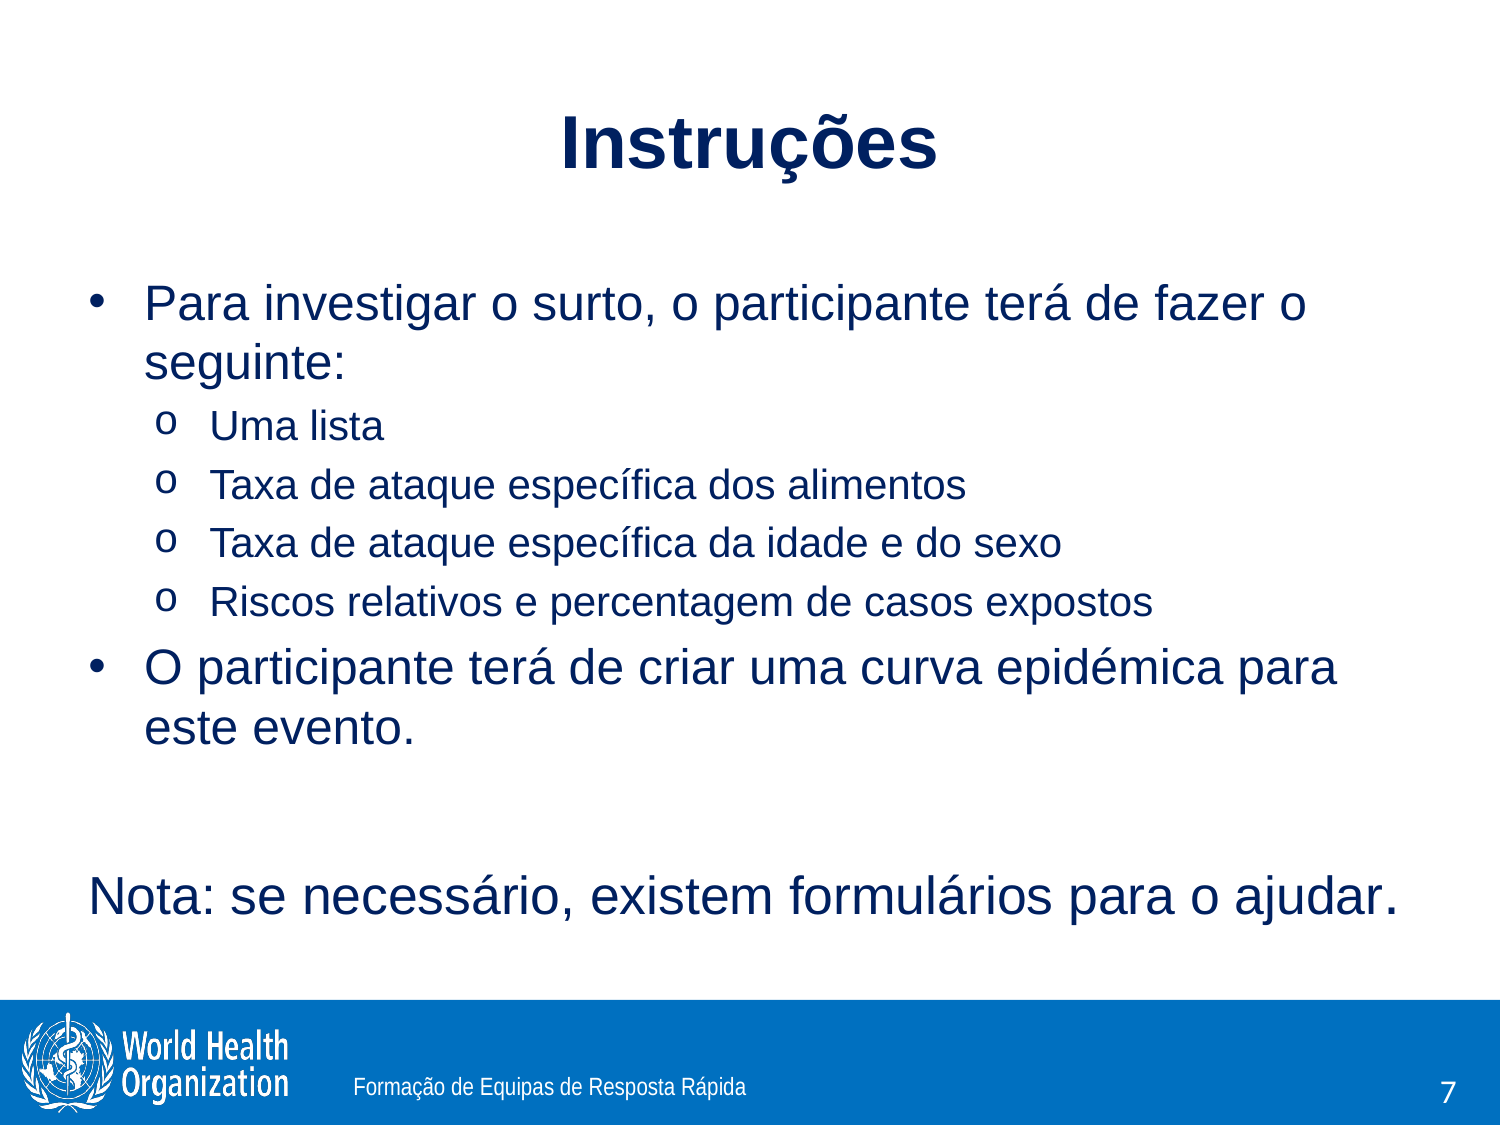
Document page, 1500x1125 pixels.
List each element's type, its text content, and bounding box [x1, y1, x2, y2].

picture [21, 1012, 288, 1113]
list Para investigar o surto, o participante terá de fazer o seguinte: Uma lista Taxa de ataque específica dos alimentos Taxa de ataque específica da idade e do sexo Riscos relativos e percentagem de casos expostos O participante terá de criar uma curva epidémica para este evento. Nota: se necessário, existem formulários para o ajudar. [73, 262, 1424, 1005]
title Instruções [75, 45, 1425, 233]
